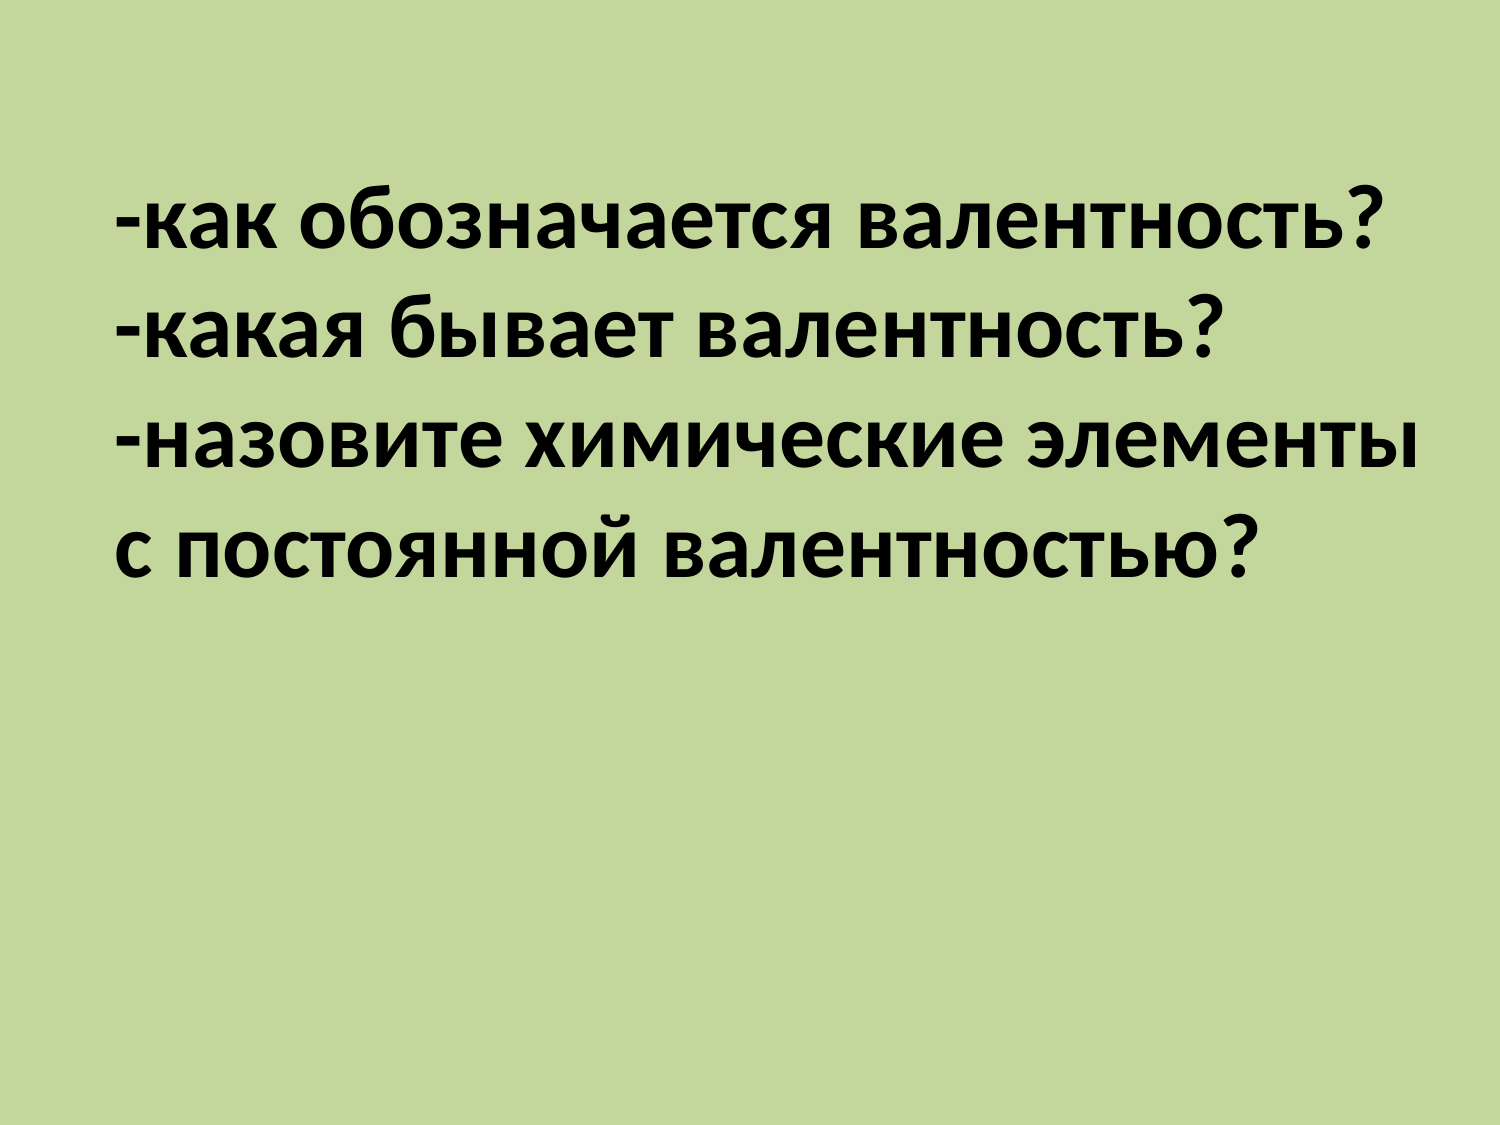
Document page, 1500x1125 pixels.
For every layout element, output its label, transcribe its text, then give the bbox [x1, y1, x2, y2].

text_box -как обозначается валентность? -какая бывает валентность? -назовите химические элементы с постоянной валентностью? [100, 148, 1447, 714]
